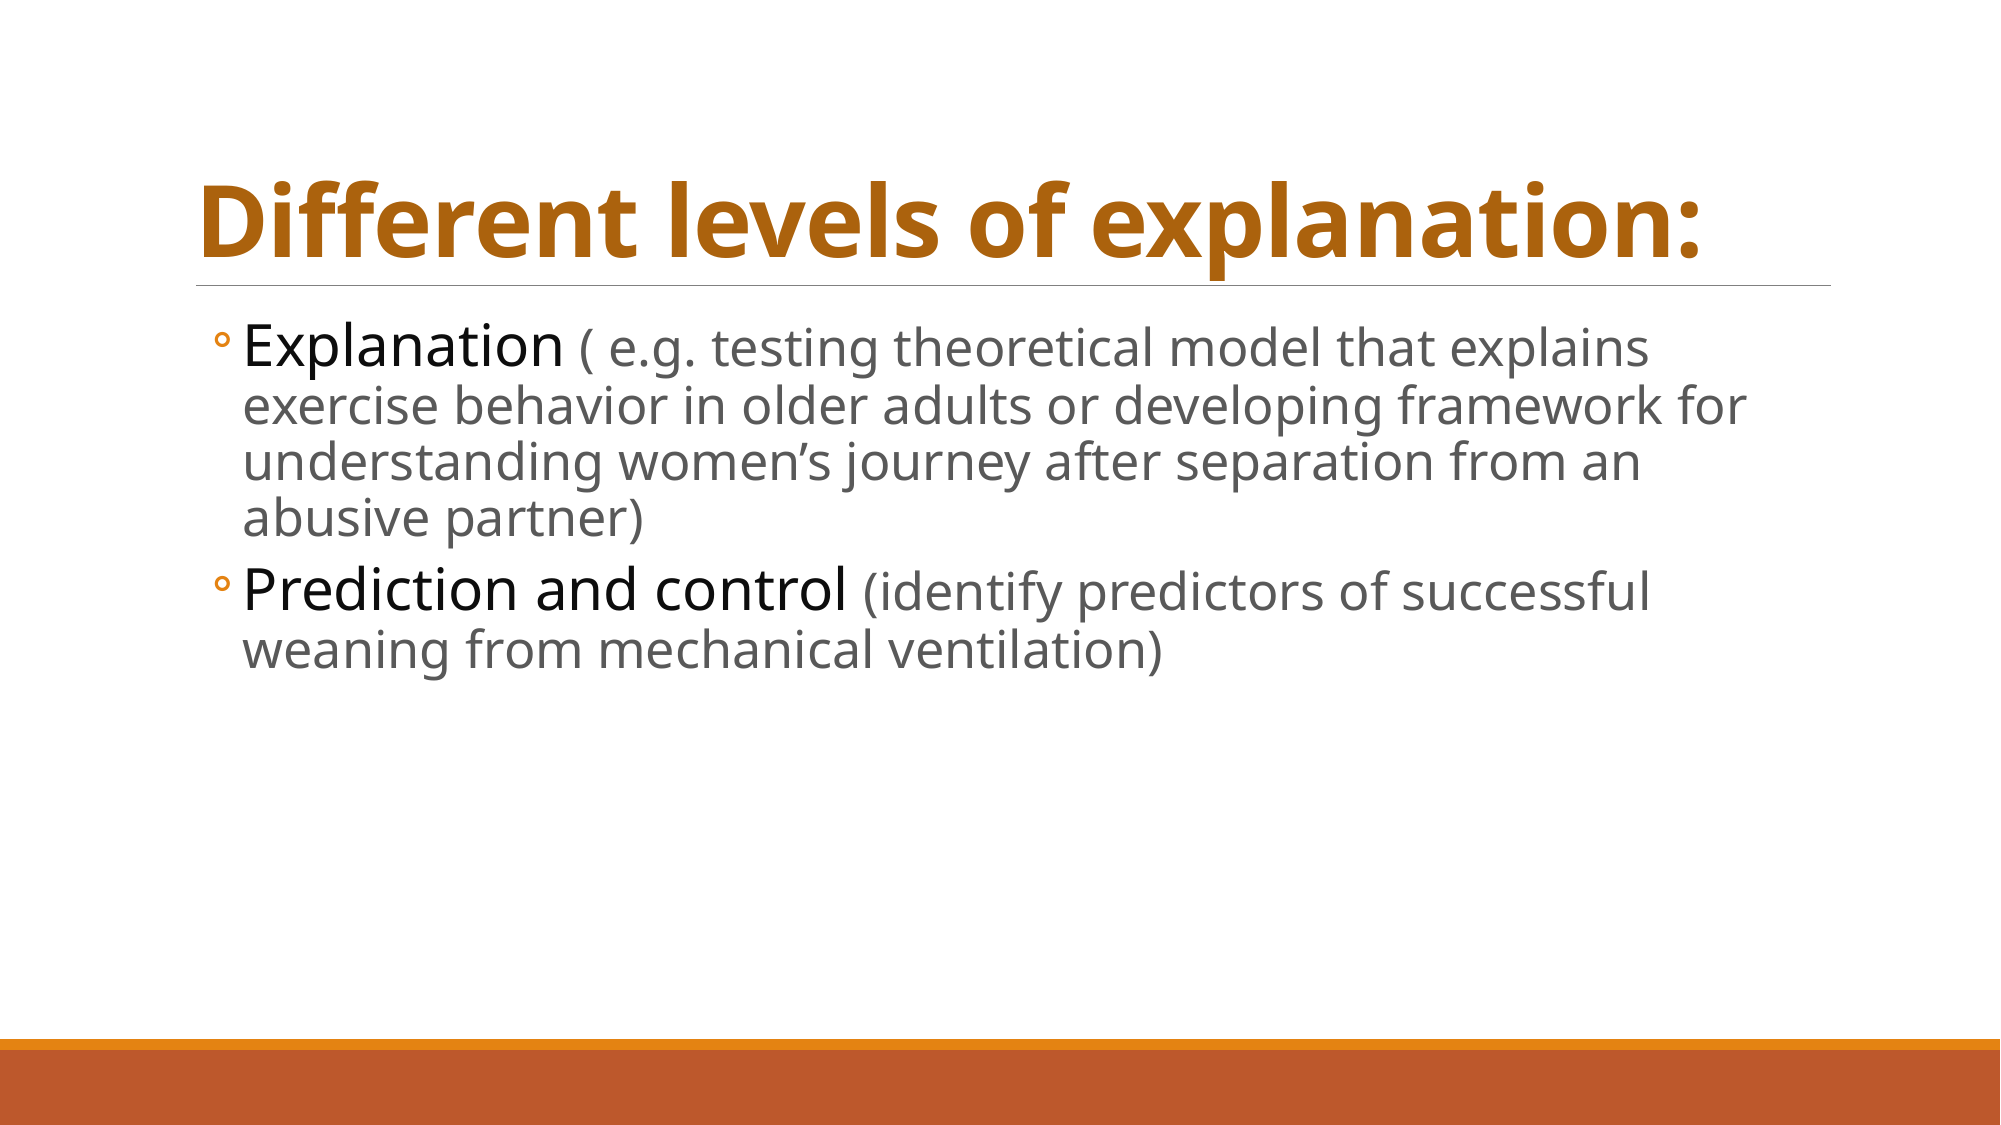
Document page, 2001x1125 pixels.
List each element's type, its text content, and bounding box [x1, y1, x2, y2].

title Different levels of explanation: [180, 47, 1830, 285]
list Explanation ( e.g. testing theoretical model that explains exercise behavior in older adults or developing framework for understanding women’s journey after separation from an abusive partner) Prediction and control (identify predictors of successful weaning from mechanical ventilation) [180, 308, 1830, 969]
